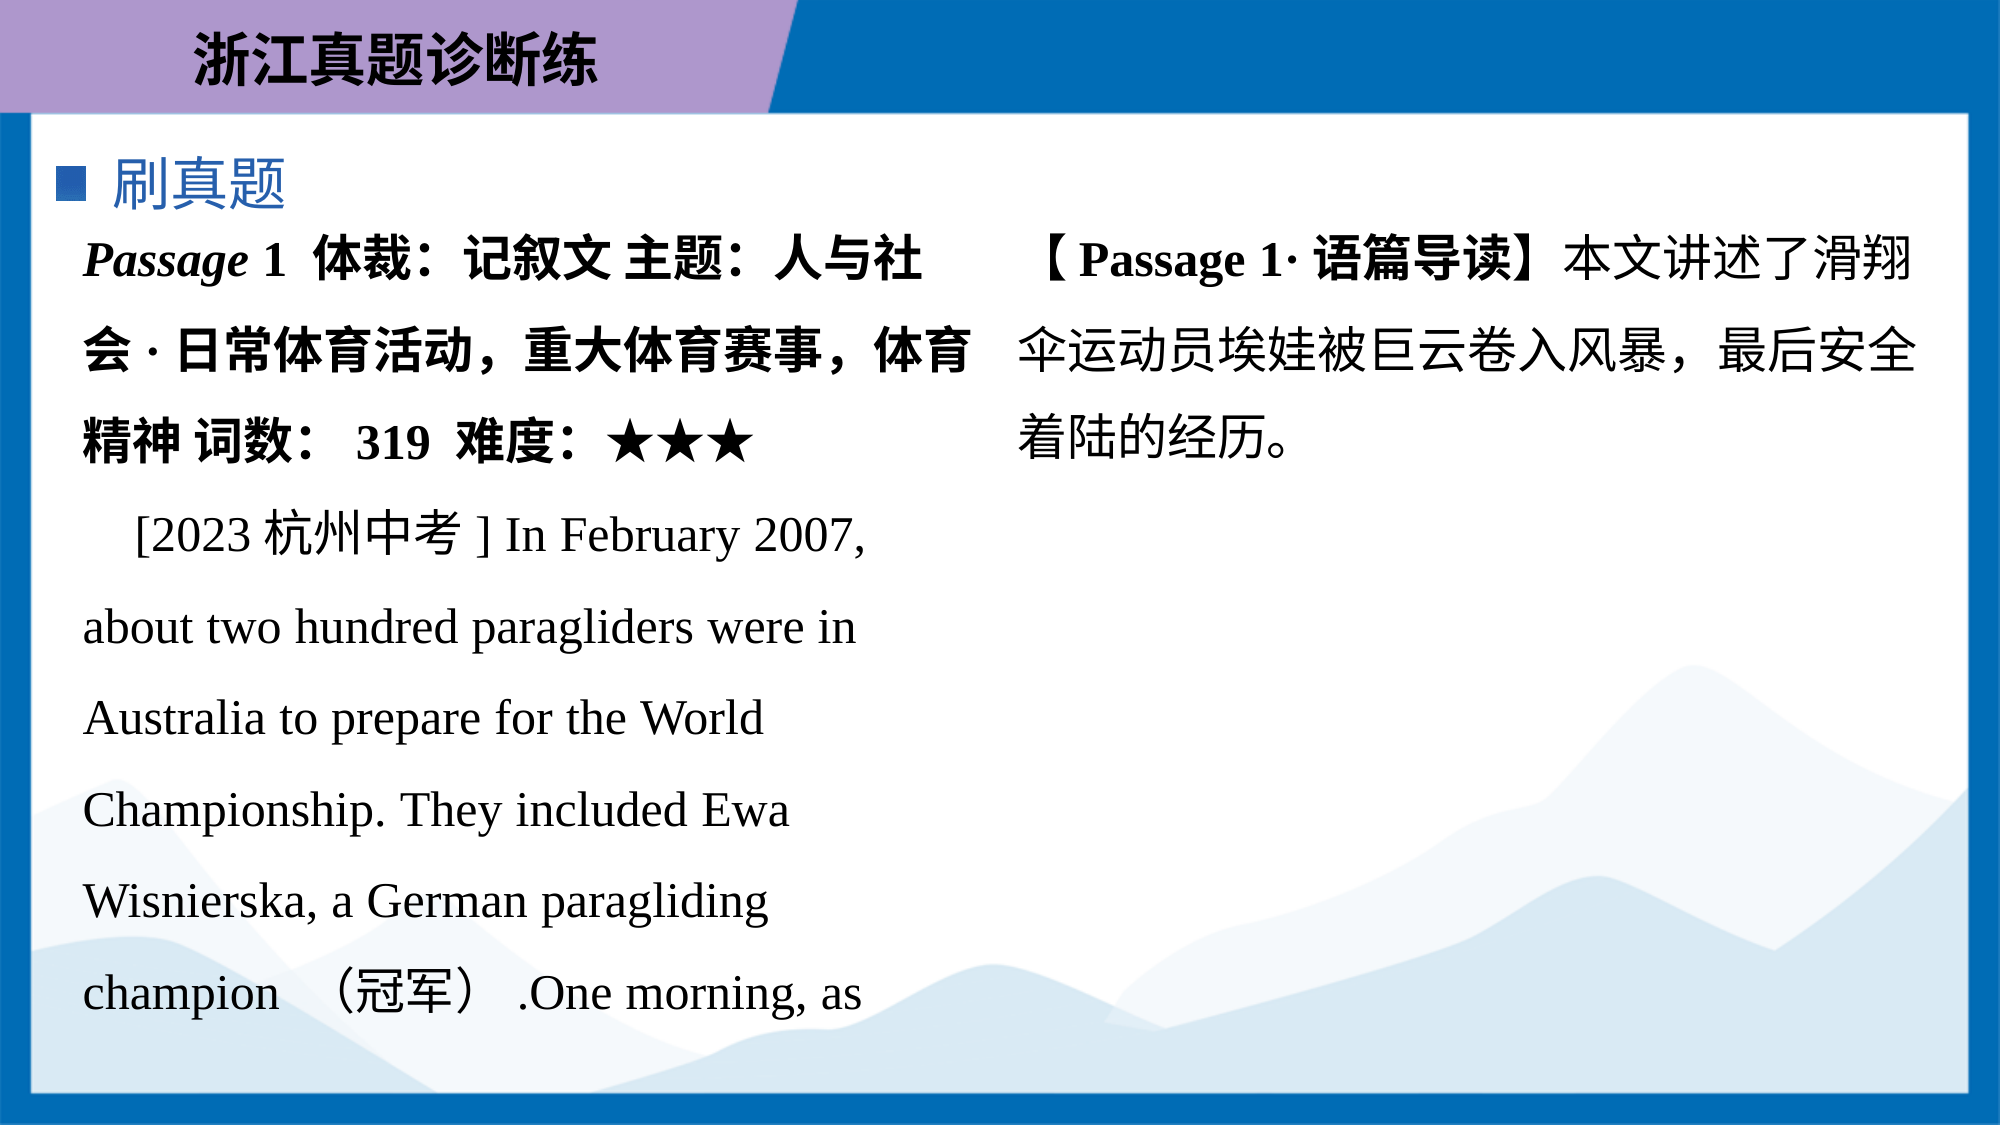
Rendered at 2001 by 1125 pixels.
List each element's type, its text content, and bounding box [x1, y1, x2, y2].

picture [0, 0, 2000, 1125]
text_box 【Passage 1·语篇导读】本文讲述了滑翔 伞运动员埃娃被巨云卷入风暴，最后安全 着陆的经历。 [1016, 194, 1919, 456]
text_box 刷真题 [112, 146, 1917, 217]
text_box Passage 1 体裁：记叙文 主题：人与社 会·日常体育活动，重大体育赛事，体育 精神 词数：319 难度：★★★ [2023杭州中考] In February 2007, about two hundred paragliders were in Australia to prepare for the World Championship. They included Ewa Wisnierska, a German paragliding champion （冠军）.One morning, as [82, 194, 984, 1020]
